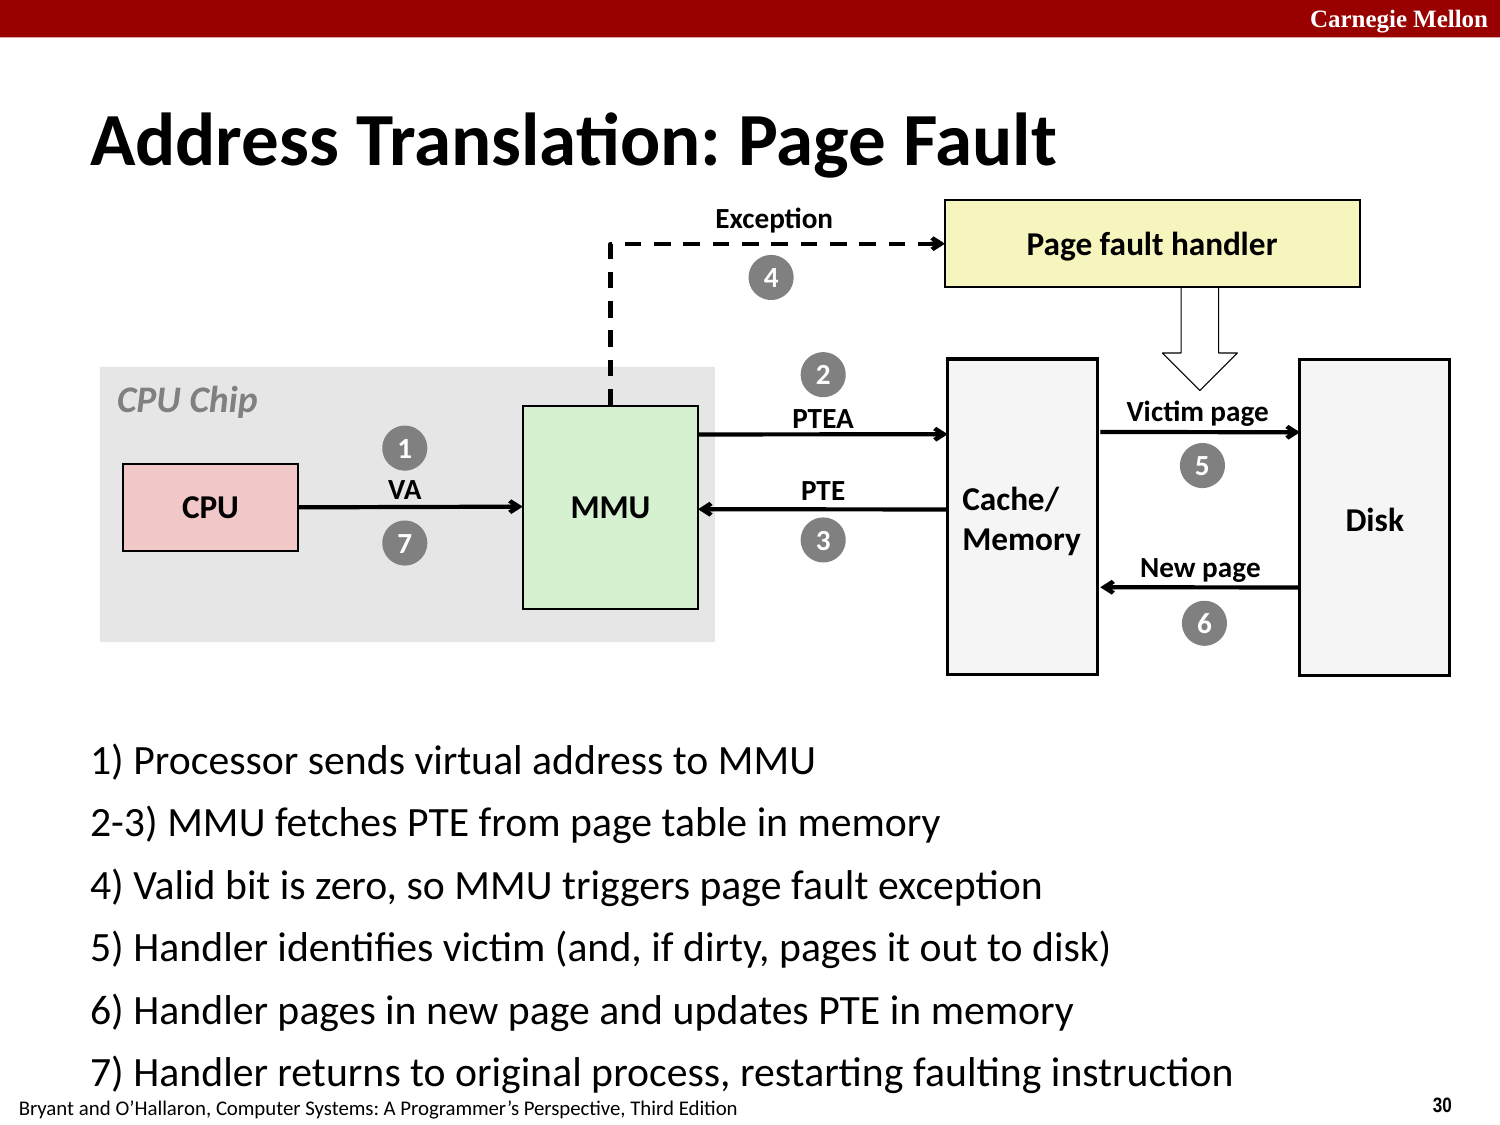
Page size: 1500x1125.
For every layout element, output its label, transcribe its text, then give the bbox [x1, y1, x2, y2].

text_box MMU [523, 405, 698, 609]
text_box [99, 366, 715, 643]
text_box 1 [382, 425, 428, 471]
text_box PTEA [864, 393, 869, 432]
text_box Disk [1299, 359, 1450, 676]
text_box 7 [382, 520, 428, 566]
text_box PTE [786, 500, 861, 507]
text_box Page fault handler [944, 199, 1360, 288]
text_box Victim page [1111, 386, 1284, 430]
text_box 3 [800, 519, 846, 563]
text_box CPU Chip [102, 367, 273, 428]
text_box VA [373, 464, 437, 505]
list 1) Processor sends virtual address to MMU 2-3) MMU fetches PTE from page table in memory 4) Valid bit is zero, so MMU triggers page fault exception 5) Handler identifies victim (and, if dirty, pages it out to disk) 6) Handler pages in new page and updates PTE in memory 7) Handler returns to original process, restarting faulting instruction [74, 737, 1388, 1076]
text_box 6 [1181, 600, 1227, 646]
text_box [1162, 287, 1238, 386]
text_box 5 [1179, 443, 1225, 489]
title Address Translation: Page Fault [74, 71, 1500, 201]
text_box Cache/ Memory [947, 358, 1098, 675]
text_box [696, 157, 859, 493]
text_box CPU [123, 463, 298, 552]
text_box New page [1125, 541, 1276, 585]
